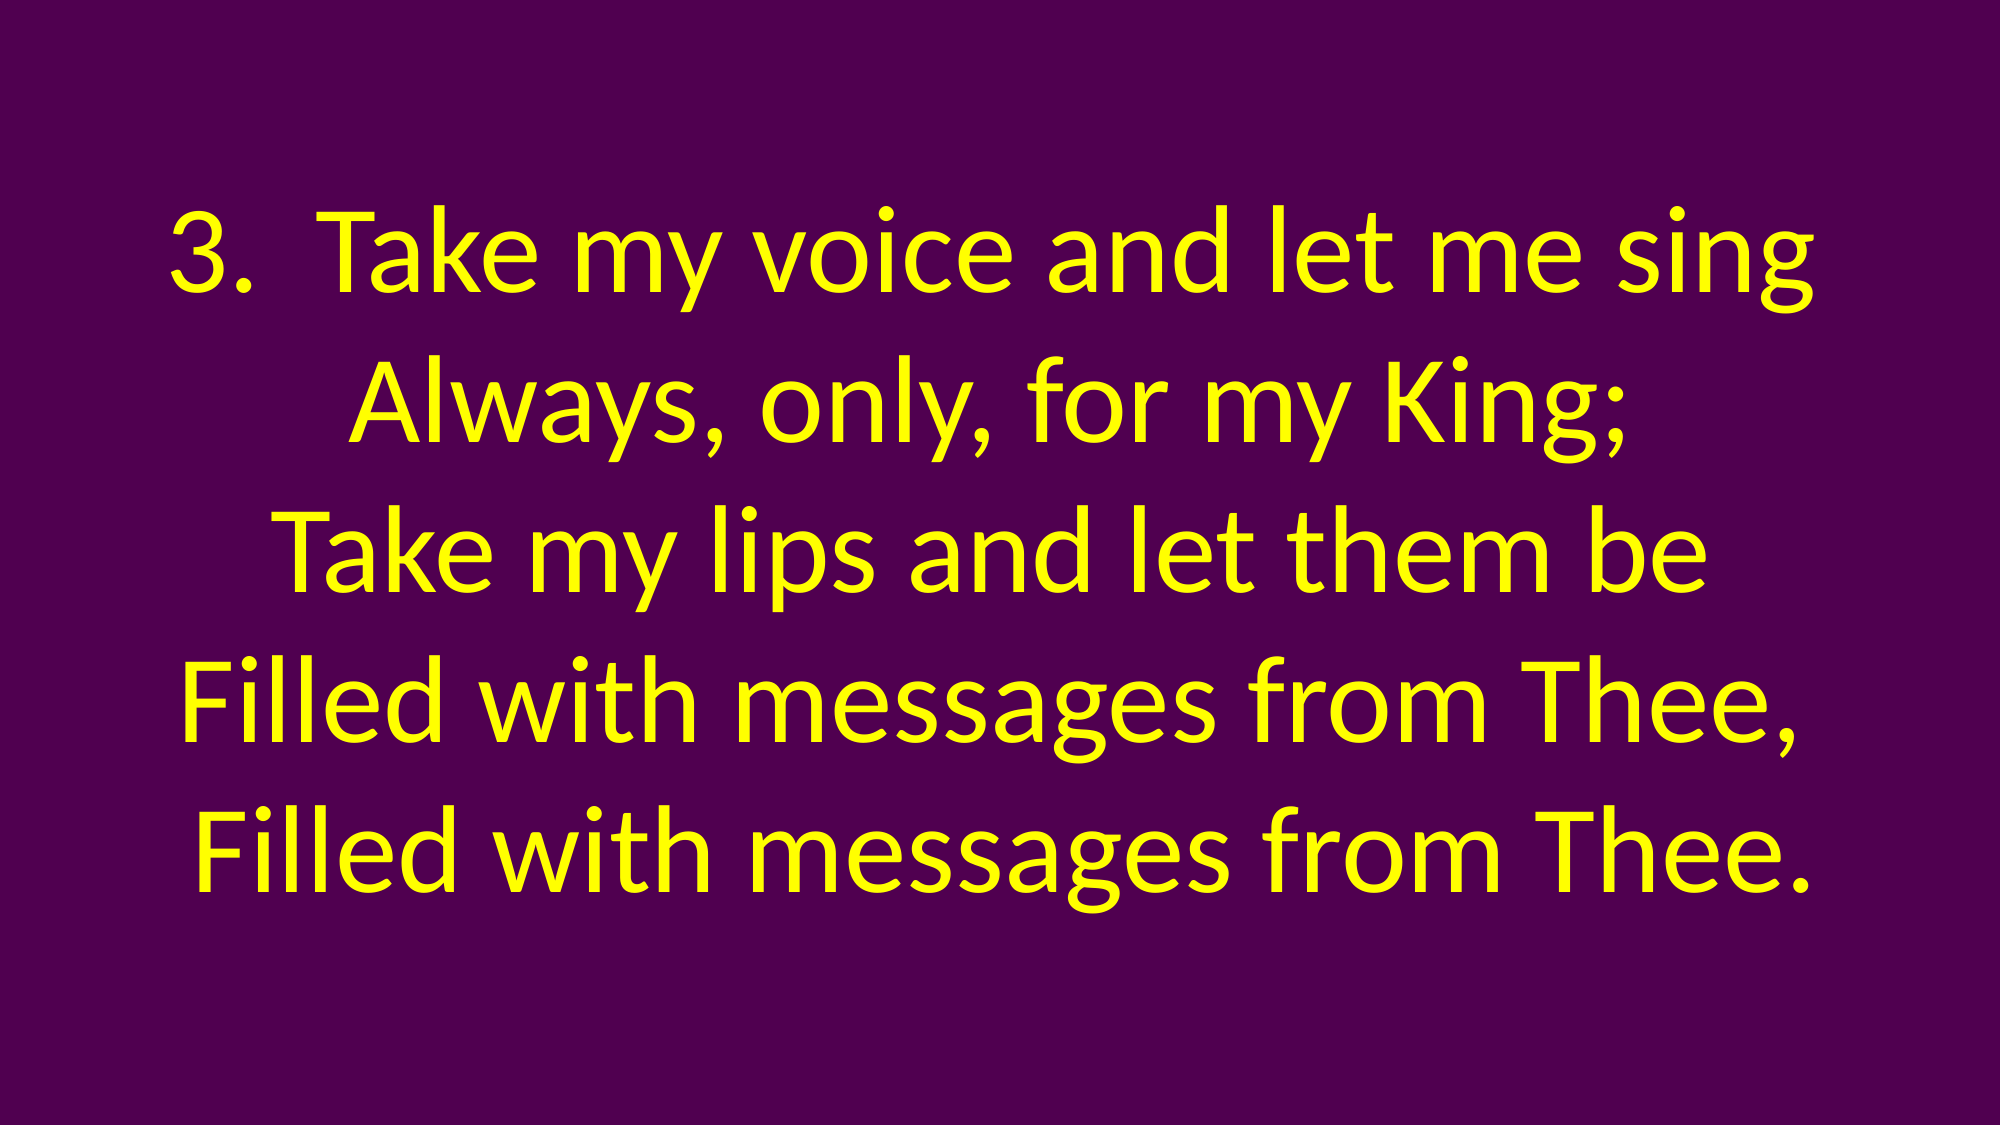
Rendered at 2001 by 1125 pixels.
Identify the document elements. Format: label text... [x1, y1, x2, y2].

text_box 3. Take my voice and let me sing Always, only, for my King; Take my lips and let them be Filled with messages from Thee, Filled with messages from Thee. [0, 159, 2000, 925]
